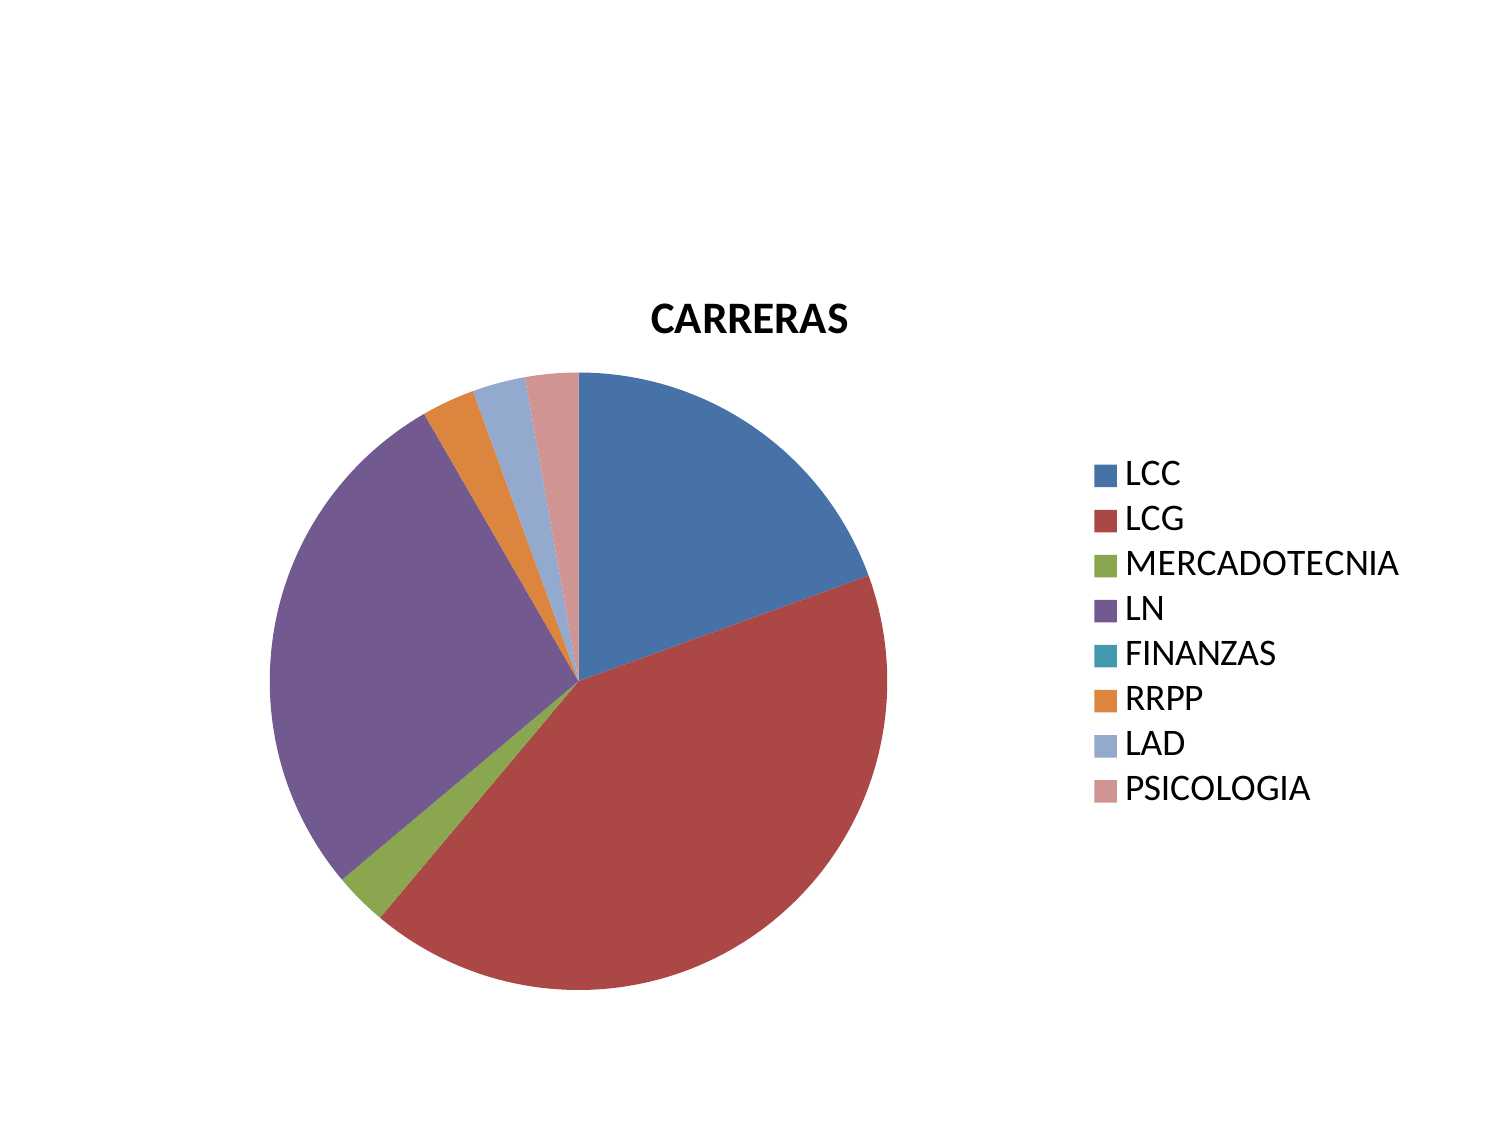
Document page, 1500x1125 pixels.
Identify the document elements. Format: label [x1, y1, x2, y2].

chart [74, 262, 1426, 1006]
